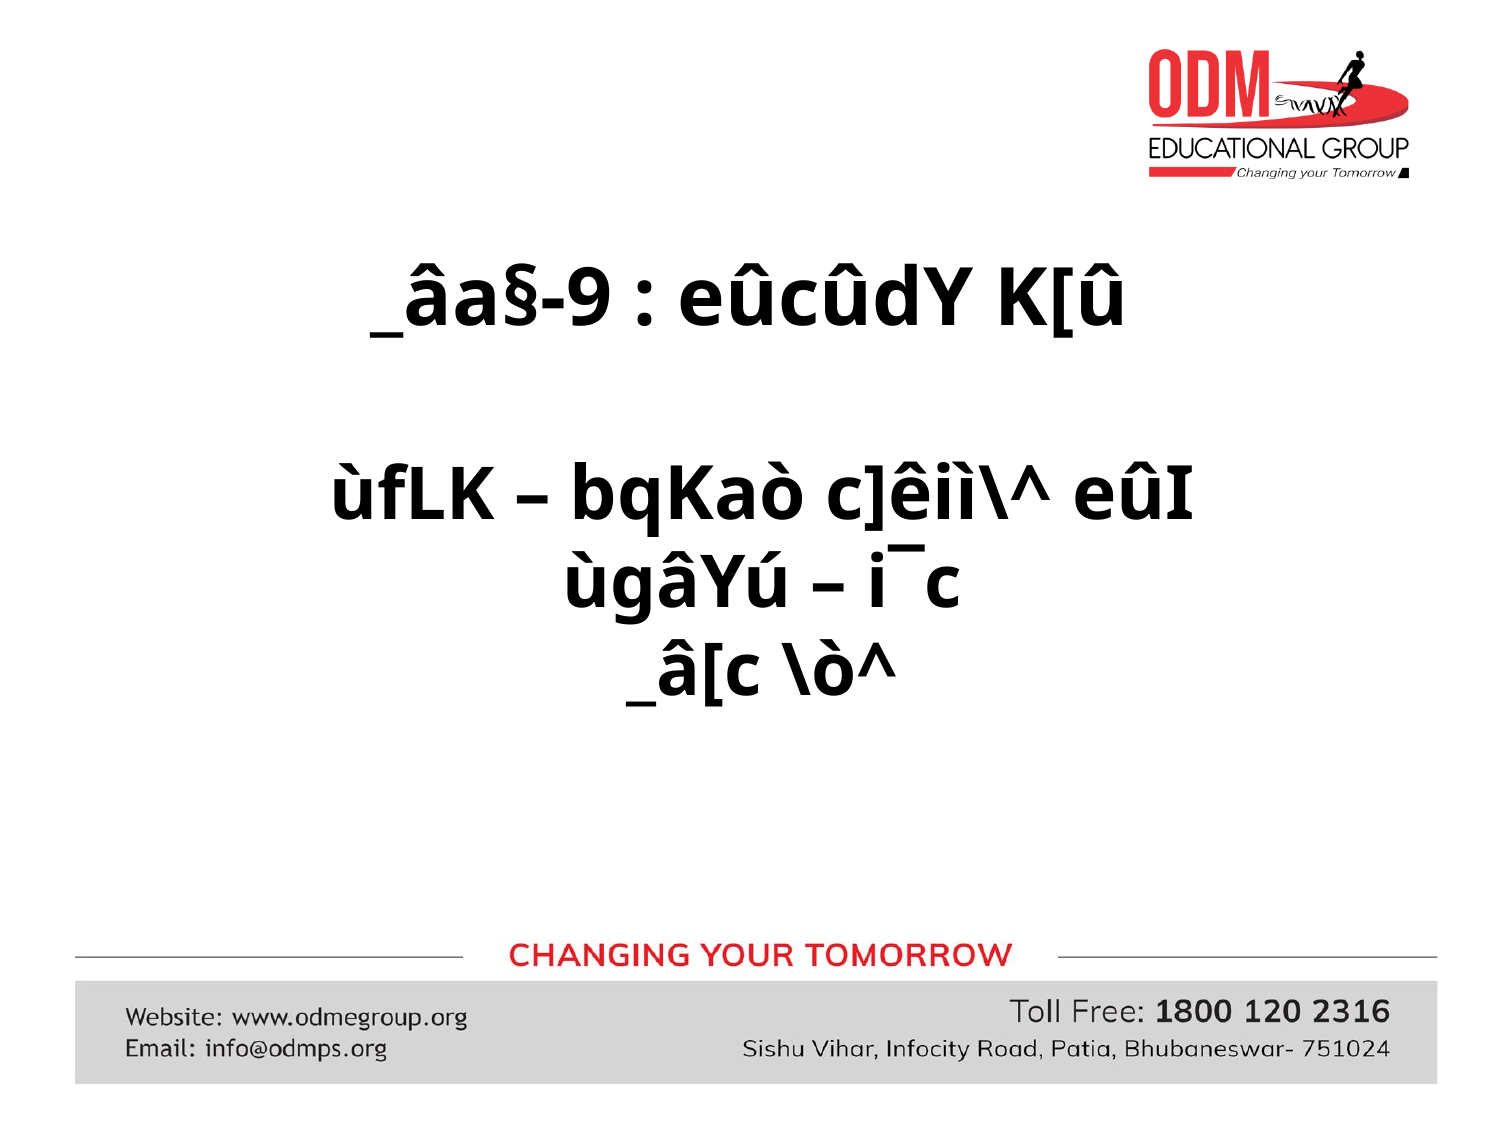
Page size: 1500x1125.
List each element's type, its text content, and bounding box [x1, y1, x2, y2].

picture [74, 924, 1438, 1084]
title ùfLK – bqKaò c]êiì\^ eûI ùgâYú – i¯c _â[c \ò^ [125, 437, 1400, 713]
subtitle _âa§-9 : eûcûdY K[û [225, 237, 1275, 350]
picture [1149, 49, 1410, 179]
